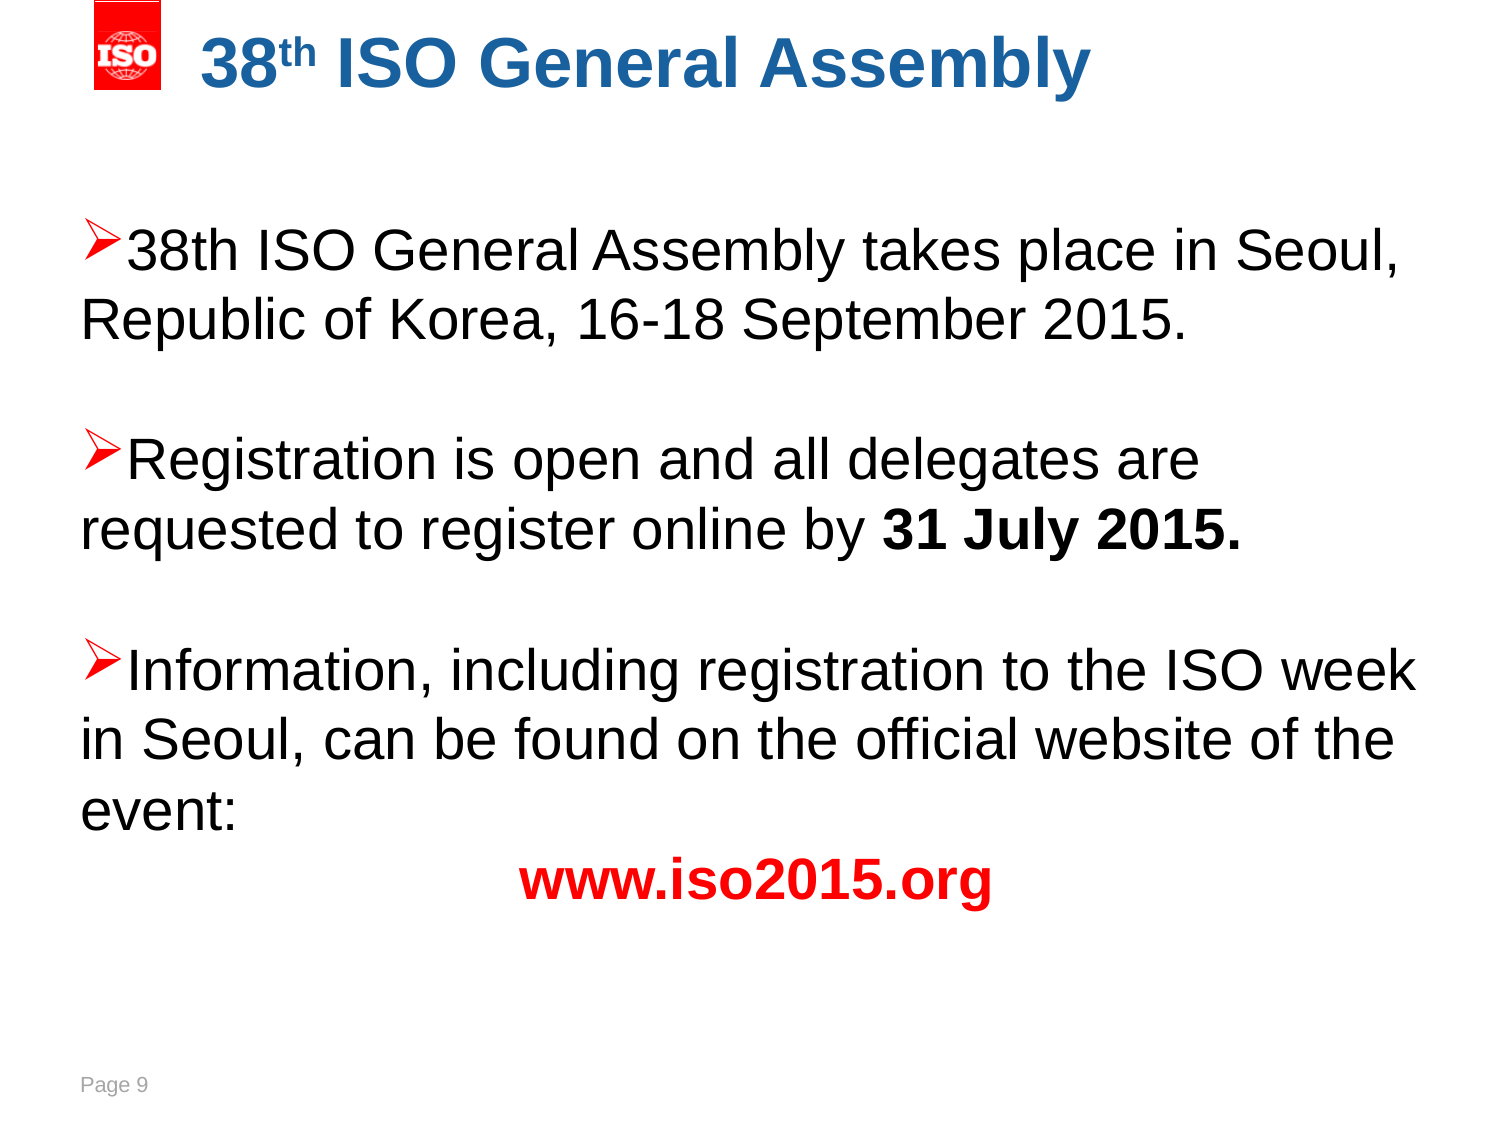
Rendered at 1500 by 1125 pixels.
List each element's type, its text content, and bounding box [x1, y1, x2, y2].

title 38th ISO General Assembly [165, 0, 1275, 119]
text_box 38th ISO General Assembly takes place in Seoul, Republic of Korea, 16-18 September 2015. Registration is open and all delegates are requested to register online by 31 July 2015. Information, including registration to the ISO week in Seoul, can be found on the official website of the event: www.iso2015.org [65, 204, 1449, 919]
text_box Page 9 [65, 1063, 416, 1124]
